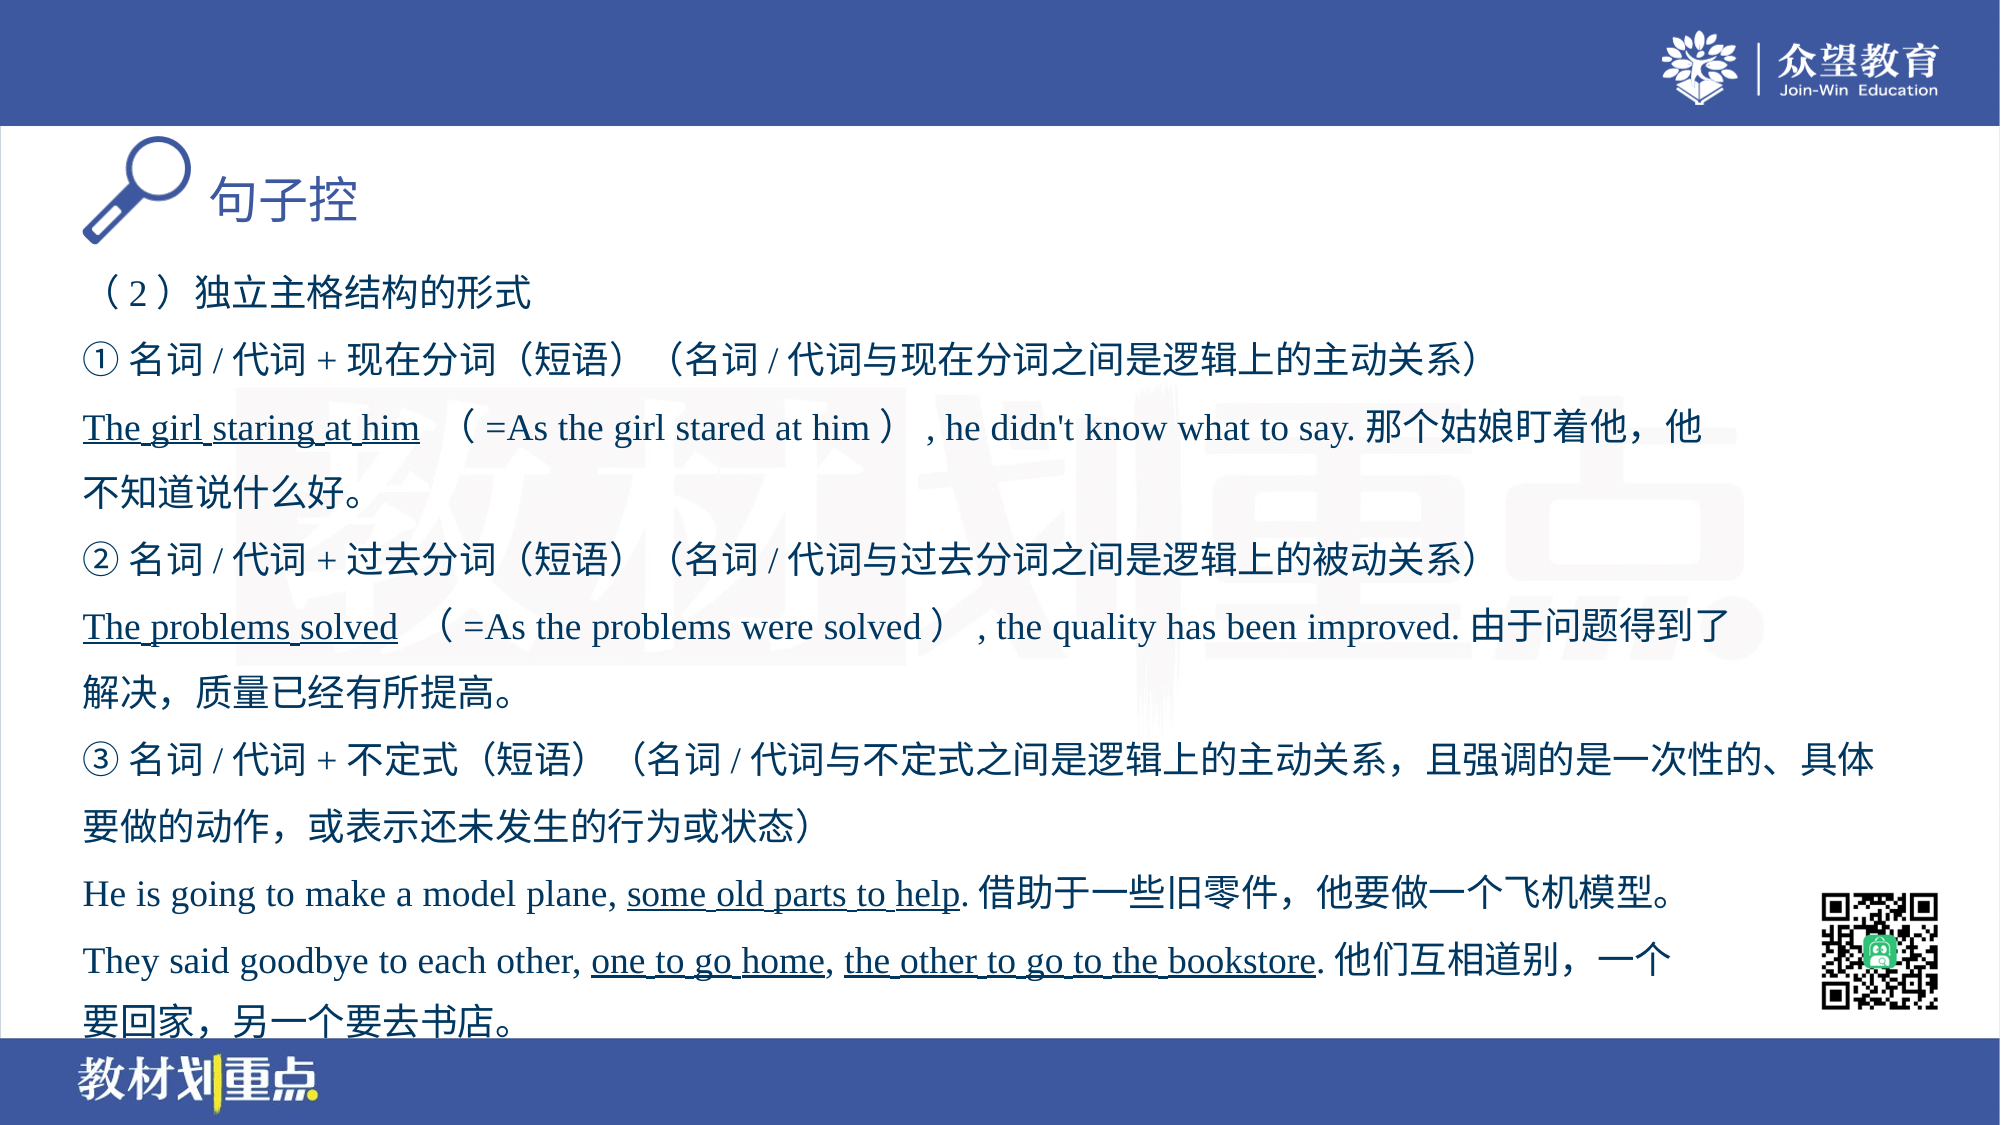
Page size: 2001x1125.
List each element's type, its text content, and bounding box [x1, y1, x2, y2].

text_box （2）独立主格结构的形式 ①名词/代词+现在分词（短语）（名词/代词与现在分词之间是逻辑上的主动关系） The girl staring at him （=As the girl stared at him）, he didn't know what to say.那个姑娘盯着他，他 不知道说什么好。 ②名词/代词+过去分词（短语）（名词/代词与过去分词之间是逻辑上的被动关系） The problems solved （=As the problems were solved）, the quality has been improved.由于问题得到了 解决，质量已经有所提高。 ③名词/代词+不定式（短语）（名词/代词与不定式之间是逻辑上的主动关系，且强调的是一次性的、具体 要做的动作，或表示还未发生的行为或状态） He is going to make a model plane, some old parts to help.借助于一些旧零件，他要做一个飞机模型。 They said goodbye to each other, one to go home, the other to go to the bookstore.他们互相道别，一个 要回家，另一个要去书店。 [82, 247, 1817, 1037]
picture [0, 0, 2000, 1125]
